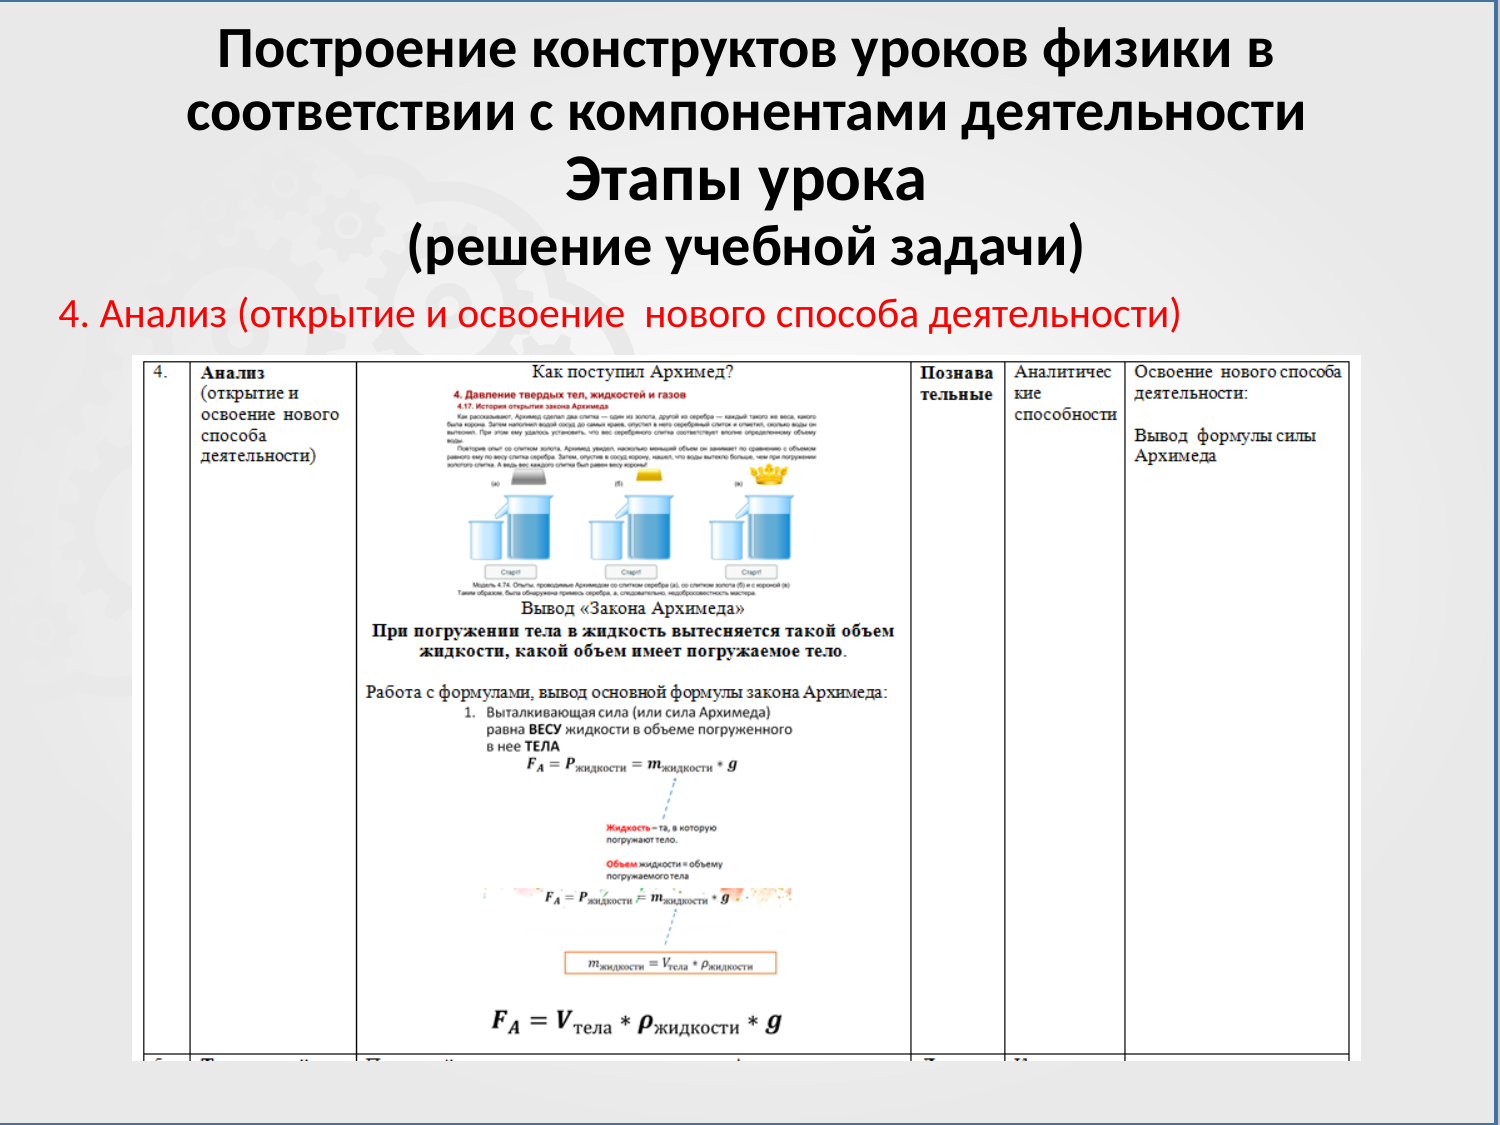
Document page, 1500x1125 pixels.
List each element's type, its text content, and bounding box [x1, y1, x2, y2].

picture [132, 355, 1361, 1061]
text_box [0, 0, 1498, 1125]
text_box 4. Анализ (открытие и освоение нового способа деятельности) [43, 278, 1465, 544]
title Построение конструктов уроков физики в соответствии с компонентами деятельности Этапы урока (решение учебной задачи) [99, 56, 1394, 278]
